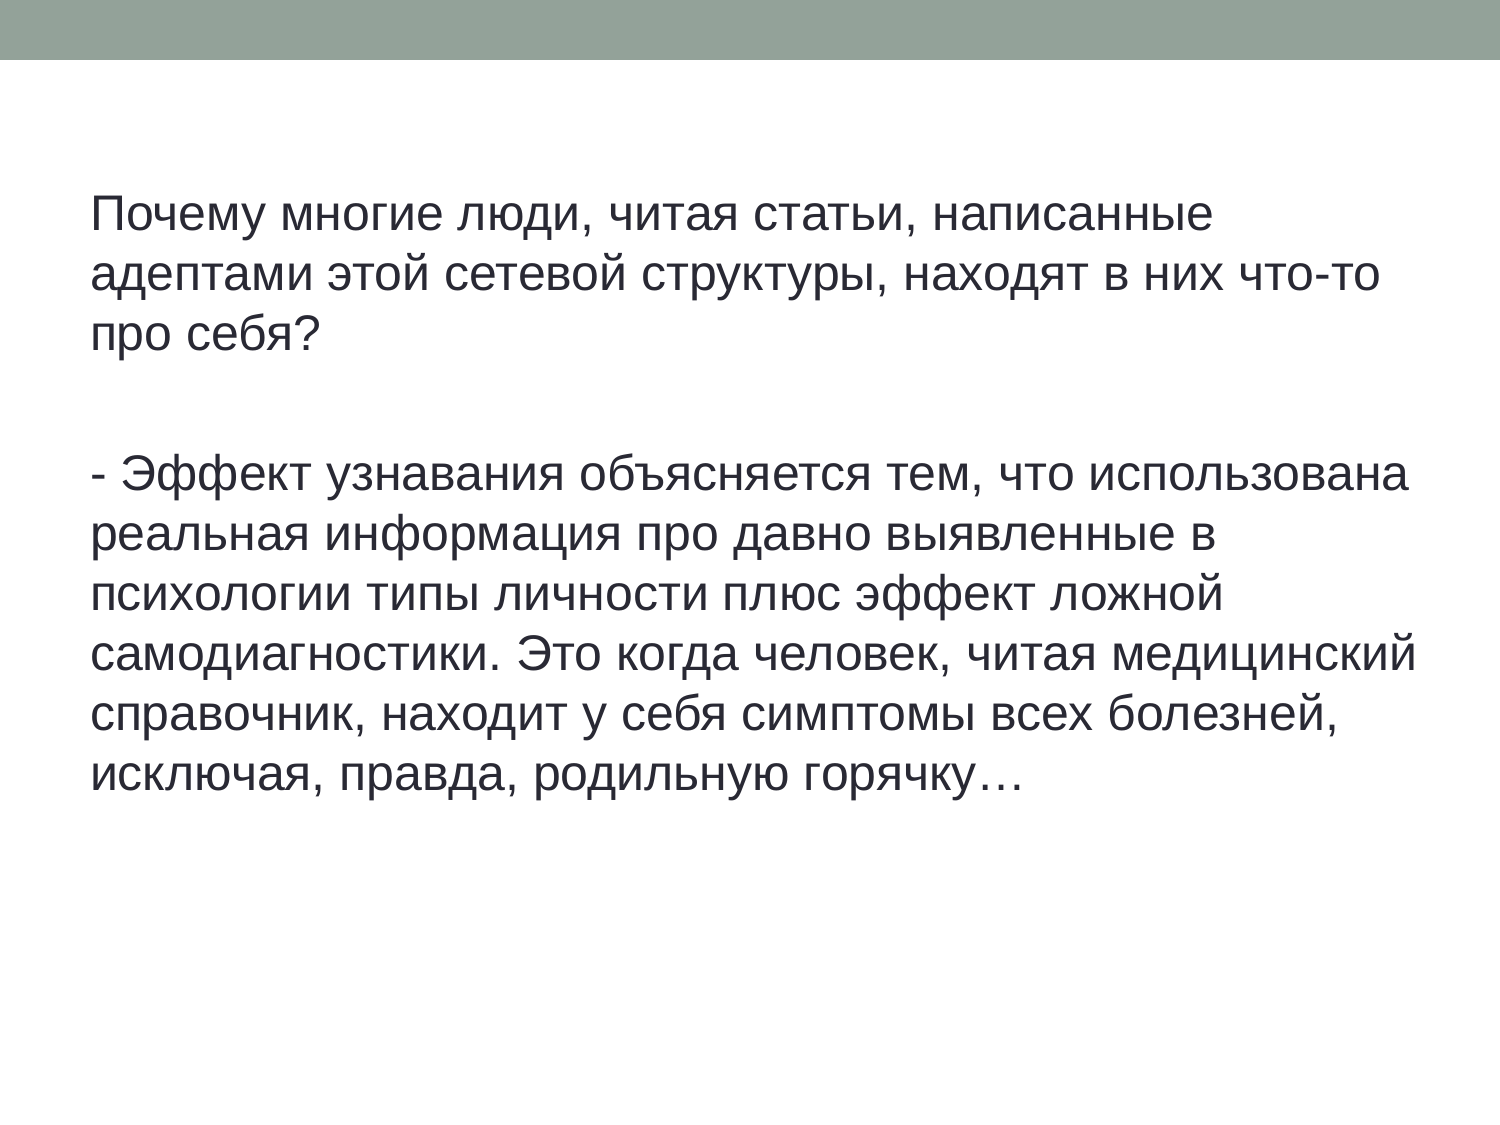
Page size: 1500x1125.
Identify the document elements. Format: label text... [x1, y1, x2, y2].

list Почему многие люди, читая статьи, написанные адептами этой сетевой структуры, находят в них что-то про себя? - Эффект узнавания объясняется тем, что использована реальная информация про давно выявленные в психологии типы личности плюс эффект ложной самодиагностики. Это когда человек, читая медицинский справочник, находит у себя симптомы всех болезней, исключая, правда, родильную горячку… [75, 172, 1436, 1063]
